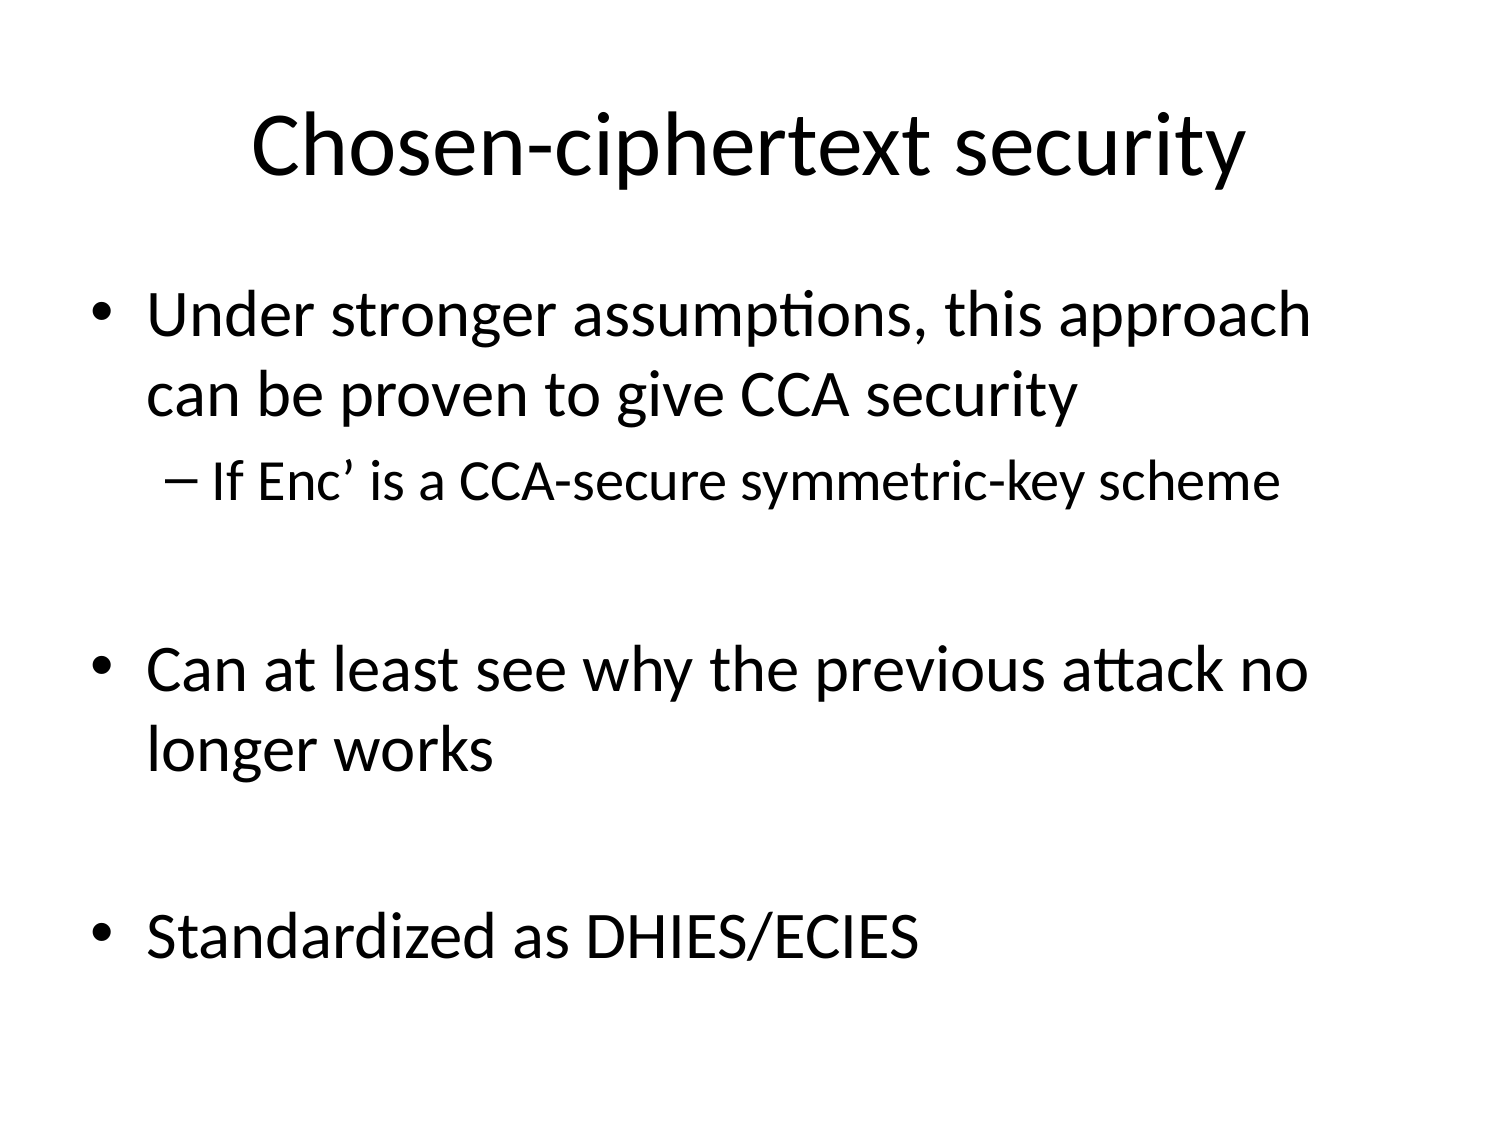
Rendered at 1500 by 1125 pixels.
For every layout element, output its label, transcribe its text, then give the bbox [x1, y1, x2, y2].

title Chosen-ciphertext security [75, 45, 1425, 233]
list Under stronger assumptions, this approach can be proven to give CCA security If Enc’ is a CCA-secure symmetric-key scheme Can at least see why the previous attack no longer works Standardized as DHIES/ECIES [75, 262, 1425, 1005]
